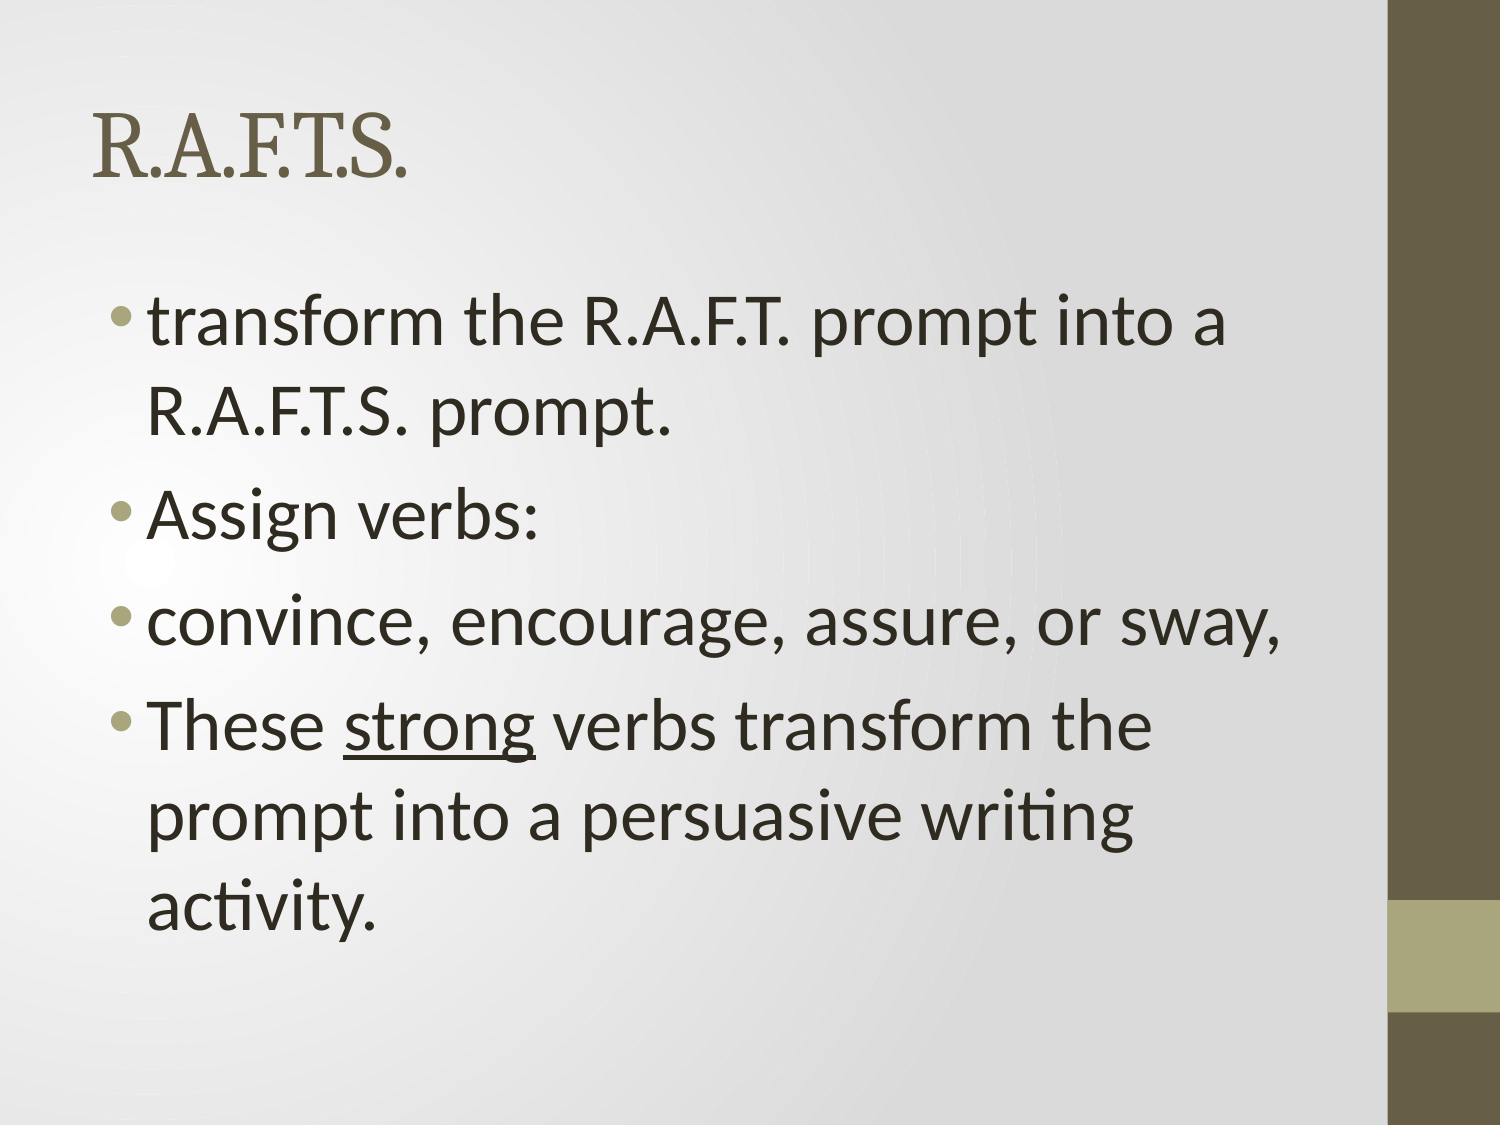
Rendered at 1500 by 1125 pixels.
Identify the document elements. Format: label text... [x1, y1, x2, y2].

list transform the R.A.F.T. prompt into a R.A.F.T.S. prompt. Assign verbs: convince, encourage, assure, or sway, These strong verbs transform the prompt into a persuasive writing activity. [75, 262, 1325, 1050]
title R.A.F.T.S. [75, 45, 1325, 233]
